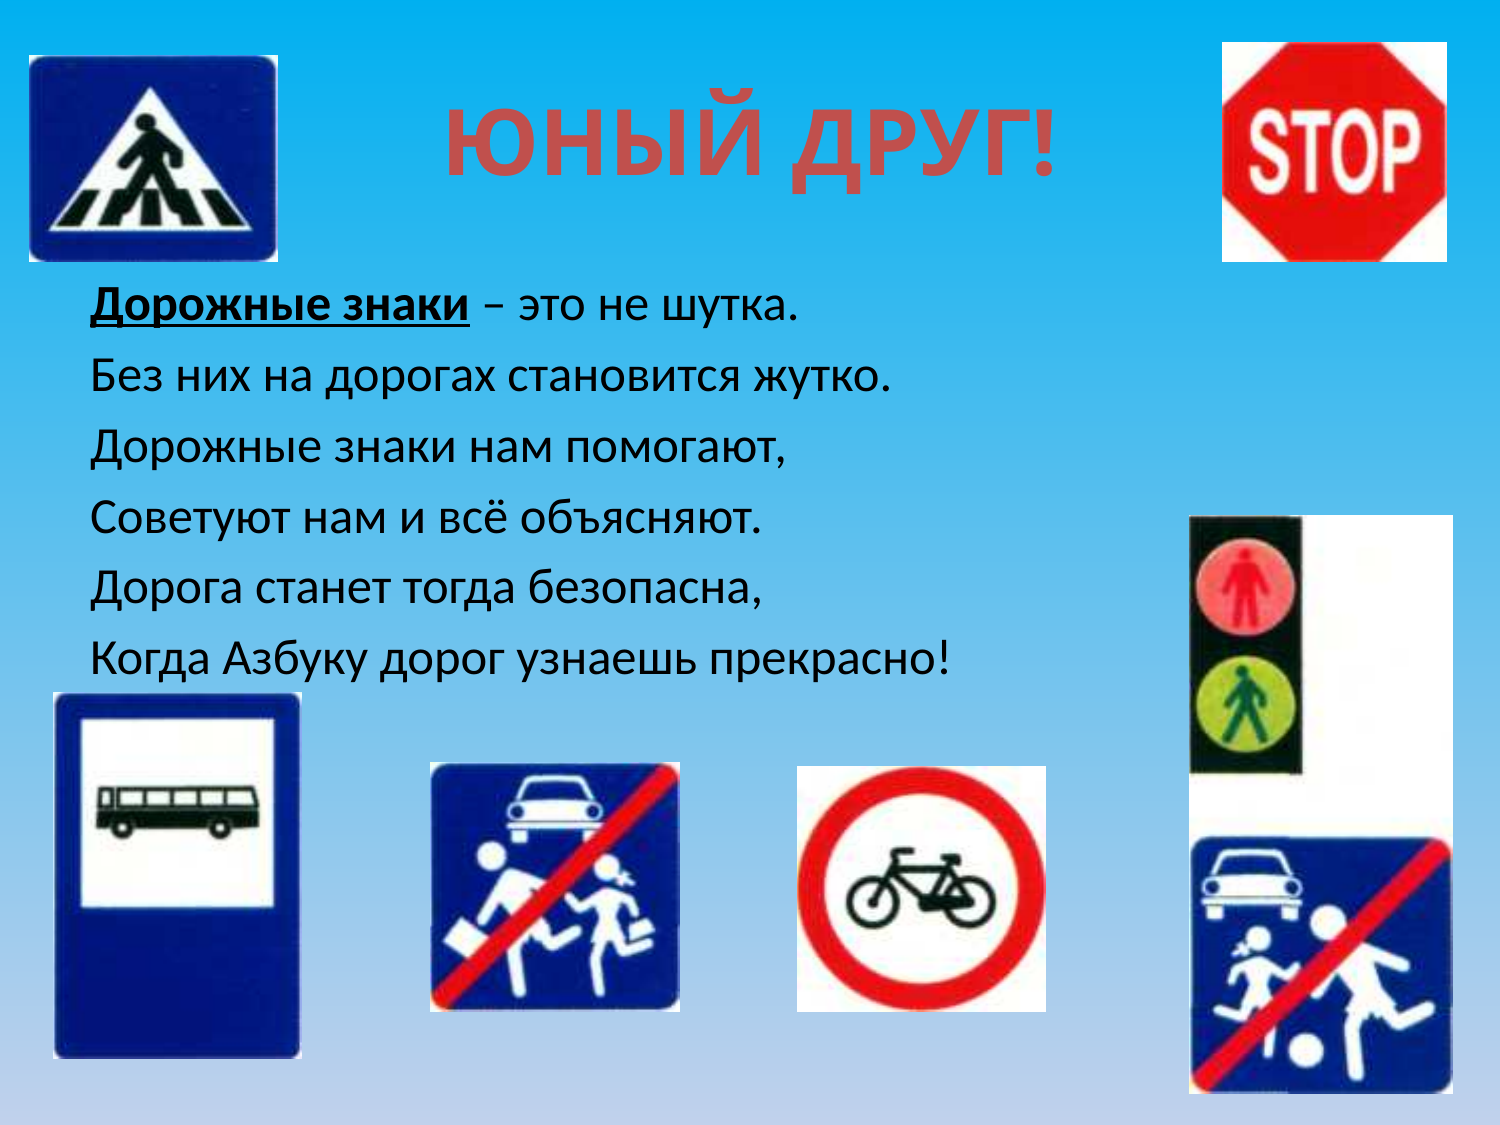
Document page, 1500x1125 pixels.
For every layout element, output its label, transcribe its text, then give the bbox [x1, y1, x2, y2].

picture [796, 766, 1046, 1012]
picture [1222, 43, 1448, 262]
picture [52, 692, 302, 1059]
picture [28, 56, 278, 262]
title ЮНЫЙ ДРУГ! [75, 45, 1218, 233]
picture [430, 762, 680, 1012]
list Дорожные знаки – это не шутка. Без них на дорогах становится жутко. Дорожные знаки нам помогают, Советуют нам и всё объясняют. Дорога станет тогда безопасна, Когда Азбуку дорог узнаешь прекрасно! [75, 262, 1425, 693]
picture [1189, 515, 1453, 1095]
